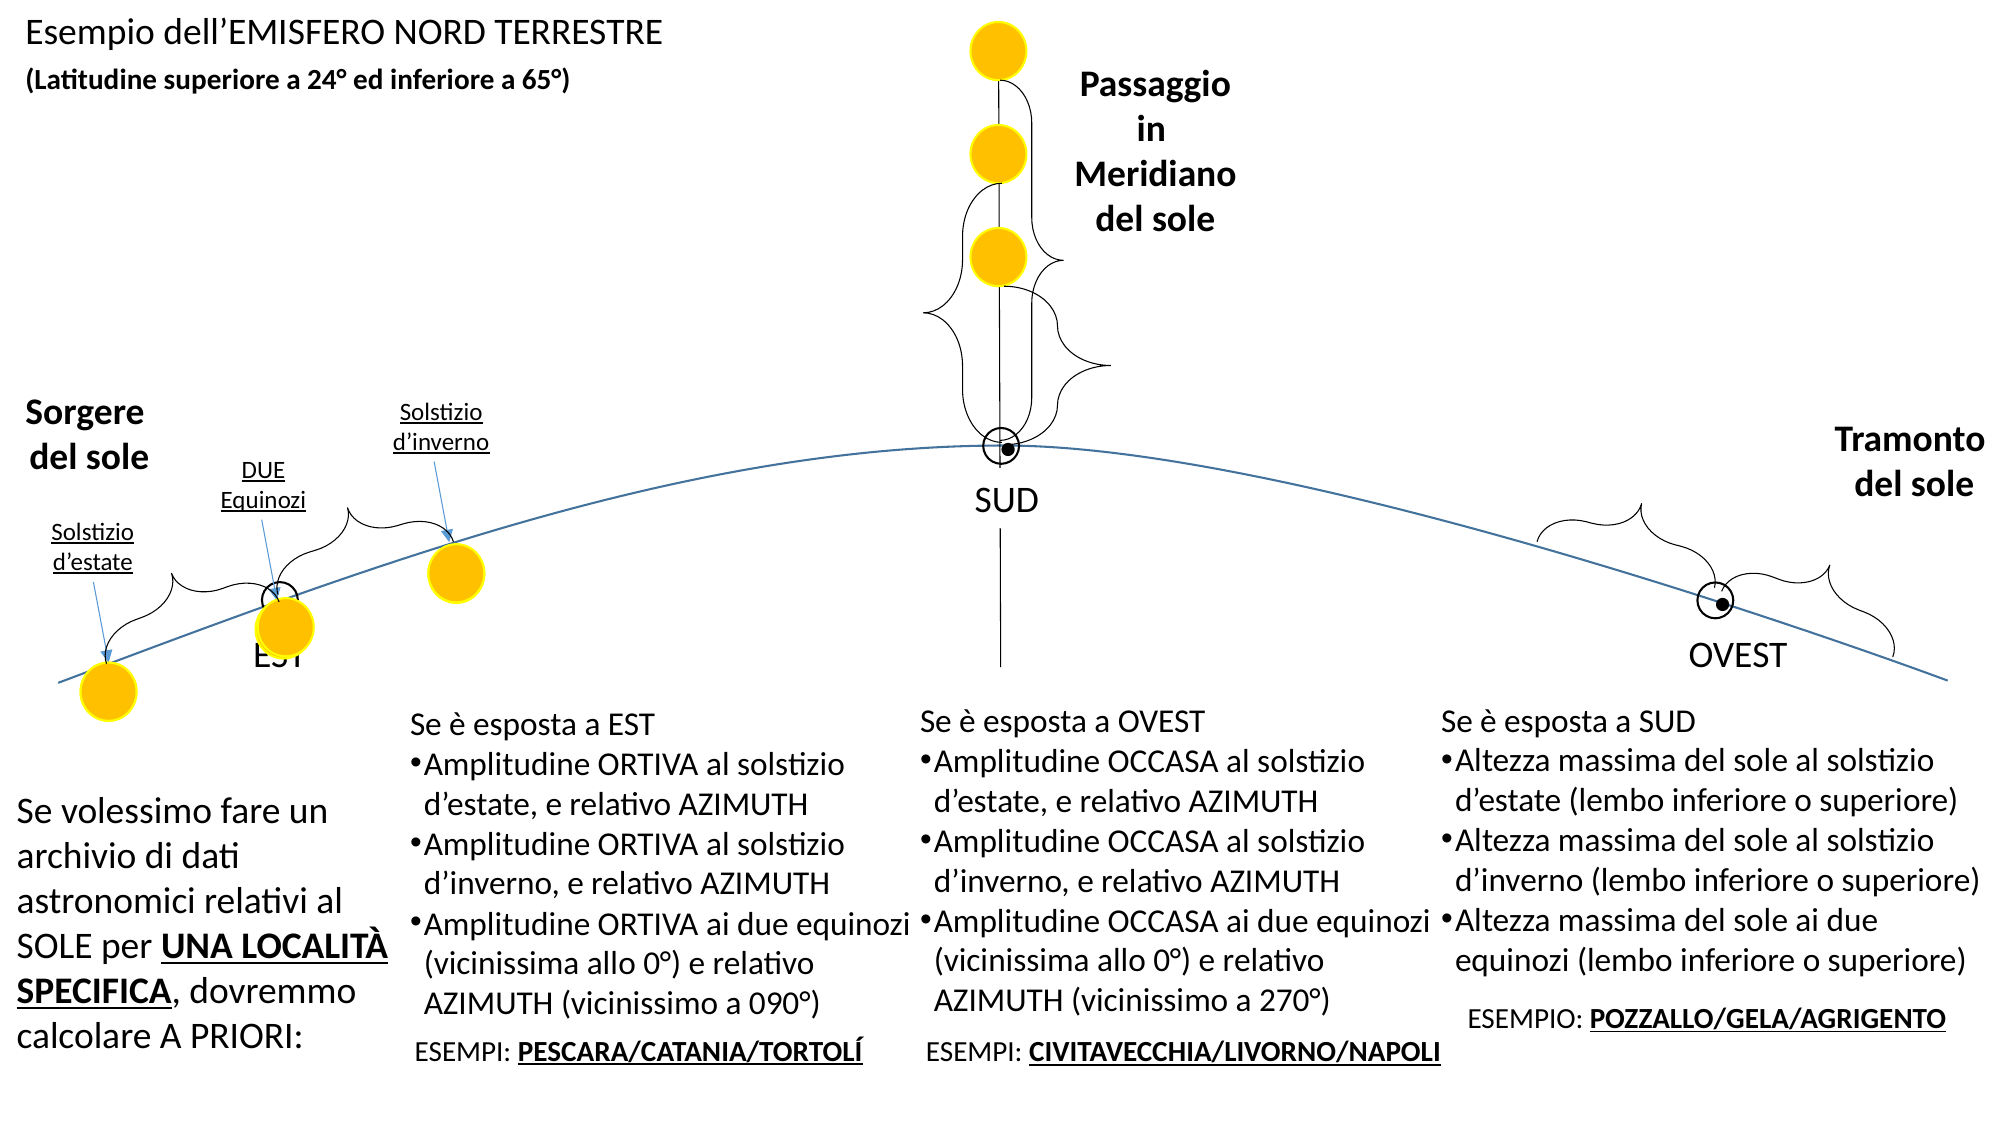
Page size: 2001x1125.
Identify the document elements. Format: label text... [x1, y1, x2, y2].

text_box Se è esposta a EST Amplitudine ORTIVA al solstizio d’estate, e relativo AZIMUTH Amplitudine ORTIVA al solstizio d’inverno, e relativo AZIMUTH Amplitudine ORTIVA ai due equinozi (vicinissima allo 0°) e relativo AZIMUTH (vicinissimo a 090°) [395, 694, 930, 1029]
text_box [434, 461, 450, 543]
text_box [1803, 628, 1949, 682]
text_box [57, 670, 87, 684]
text_box Tramonto del sole [1819, 406, 2000, 512]
text_box [79, 662, 138, 722]
text_box [427, 543, 486, 604]
text_box Passaggio in Meridiano del sole [1059, 51, 1252, 246]
text_box [969, 20, 1028, 82]
text_box [1004, 285, 1111, 446]
text_box [277, 507, 454, 595]
text_box [923, 183, 998, 443]
text_box • [1001, 441, 1021, 465]
text_box ESEMPIO: POZZALLO/GELA/AGRIGENTO [1452, 991, 1962, 1042]
text_box [254, 609, 302, 660]
text_box ESEMPI: CIVITAVECCHIA/LIVORNO/NAPOLI [911, 1025, 1457, 1075]
text_box [1536, 503, 1716, 588]
text_box • [279, 590, 299, 599]
text_box OVEST [1674, 622, 1803, 683]
text_box Se volessimo fare un archivio di dati astronomici relativi al SOLE per UNA LOCALITÀ SPECIFICA, dovremmo calcolare A PRIORI: [1, 779, 413, 1064]
text_box SUD [959, 468, 998, 528]
text_box [1721, 564, 1895, 658]
text_box Se è esposta a SUD Altezza massima del sole al solstizio d’estate (lembo inferiore o superiore) Altezza massima del sole al solstizio d’inverno (lembo inferiore o superiore) Altezza massima del sole ai due equinozi (lembo inferiore o superiore) [1426, 691, 2000, 1026]
text_box DUE Equinozi [188, 446, 339, 521]
text_box Solstizio d’estate [17, 508, 168, 584]
text_box SUD [1001, 468, 1054, 528]
text_box [105, 572, 280, 664]
text_box Sorgere del sole [10, 379, 169, 485]
text_box • [982, 438, 998, 465]
text_box [969, 123, 998, 184]
text_box [115, 444, 1784, 683]
text_box [256, 597, 315, 658]
text_box Solstizio d’inverno [366, 387, 517, 463]
text_box ESEMPI: PESCARA/CATANIA/TORTOLÍ [399, 1029, 878, 1075]
text_box EST [238, 622, 322, 682]
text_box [93, 582, 109, 663]
text_box Se è esposta a OVEST Amplitudine OCCASA al solstizio d’estate, e relativo AZIMUTH Amplitudine OCCASA al solstizio d’inverno, e relativo AZIMUTH Amplitudine OCCASA ai due equinozi (vicinissima allo 0°) e relativo AZIMUTH (vicinissimo a 270°) [905, 691, 1426, 1025]
text_box [1001, 79, 1064, 441]
text_box • [1696, 581, 1735, 620]
text_box Esempio dell’EMISFERO NORD TERRESTRE (Latitudine superiore a 24° ed inferiore a 65°) [10, 0, 679, 105]
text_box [261, 519, 277, 601]
